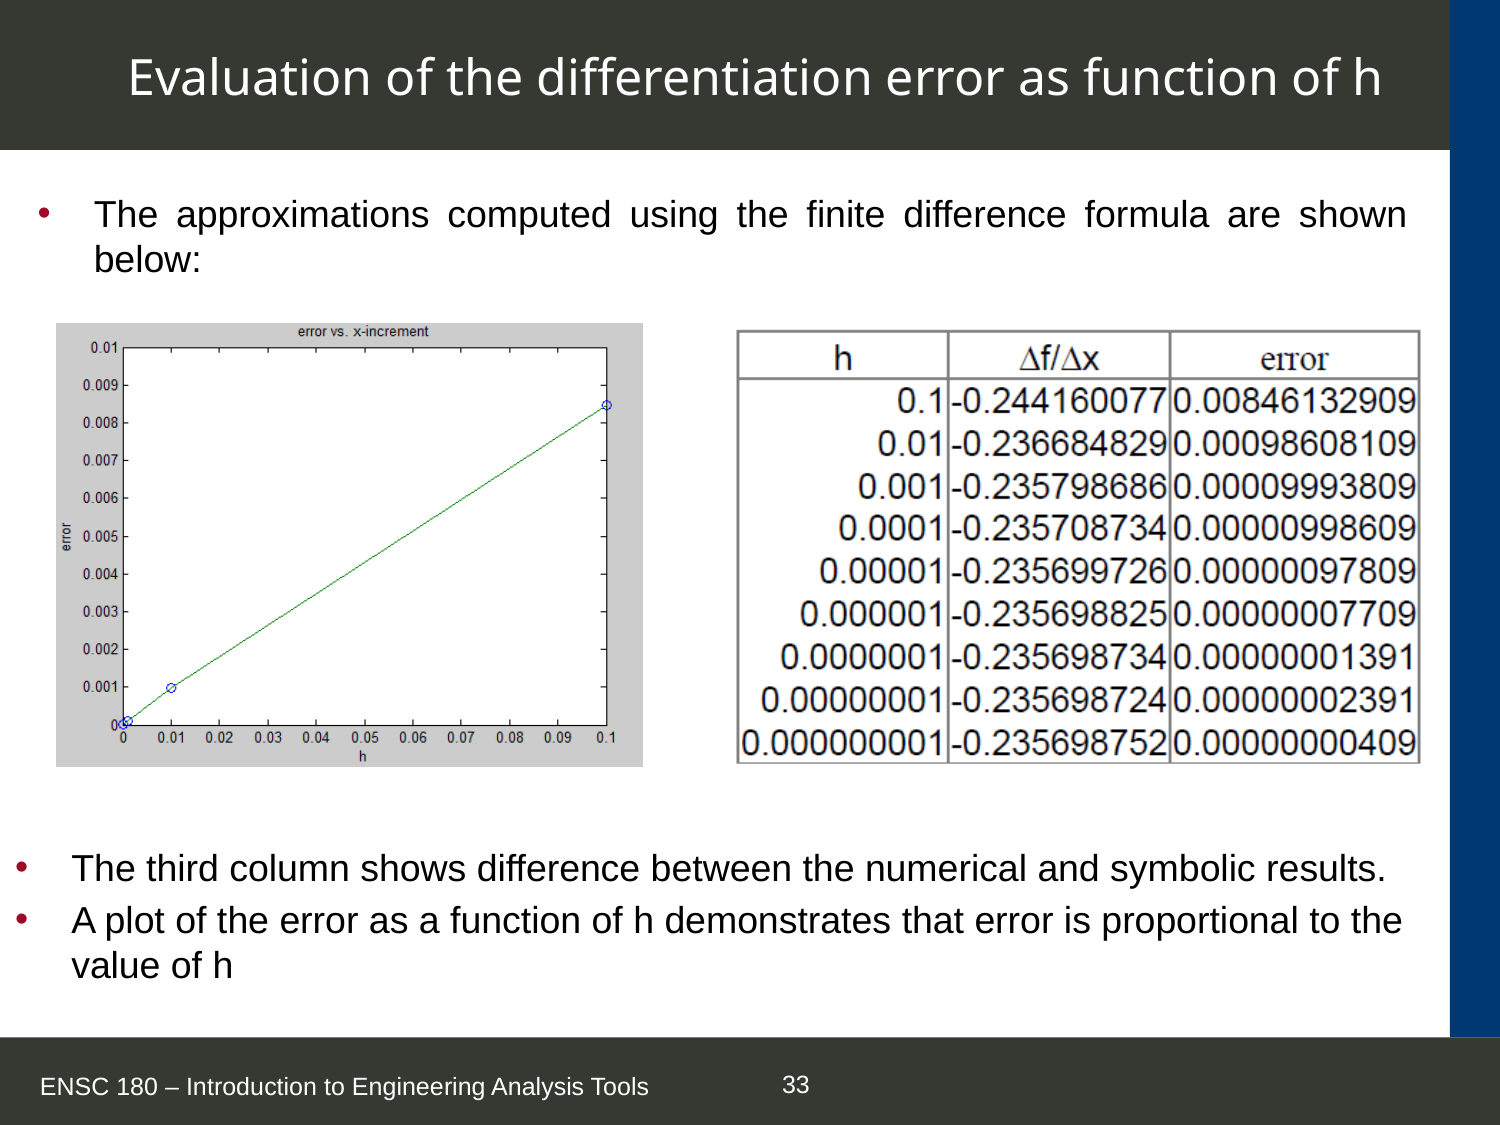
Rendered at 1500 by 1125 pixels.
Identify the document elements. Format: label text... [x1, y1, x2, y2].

footer ENSC 180 – Introduction to Engineering Analysis Tools [24, 1062, 678, 1108]
text_box The third column shows difference between the numerical and symbolic results. A plot of the error as a function of h demonstrates that error is proportional to the value of h [0, 836, 1455, 1018]
picture [56, 323, 643, 767]
picture [720, 323, 1425, 774]
title Evaluation of the differentiation error as function of h [112, 37, 1451, 138]
list The approximations computed using the finite difference formula are shown below: [22, 182, 1423, 836]
